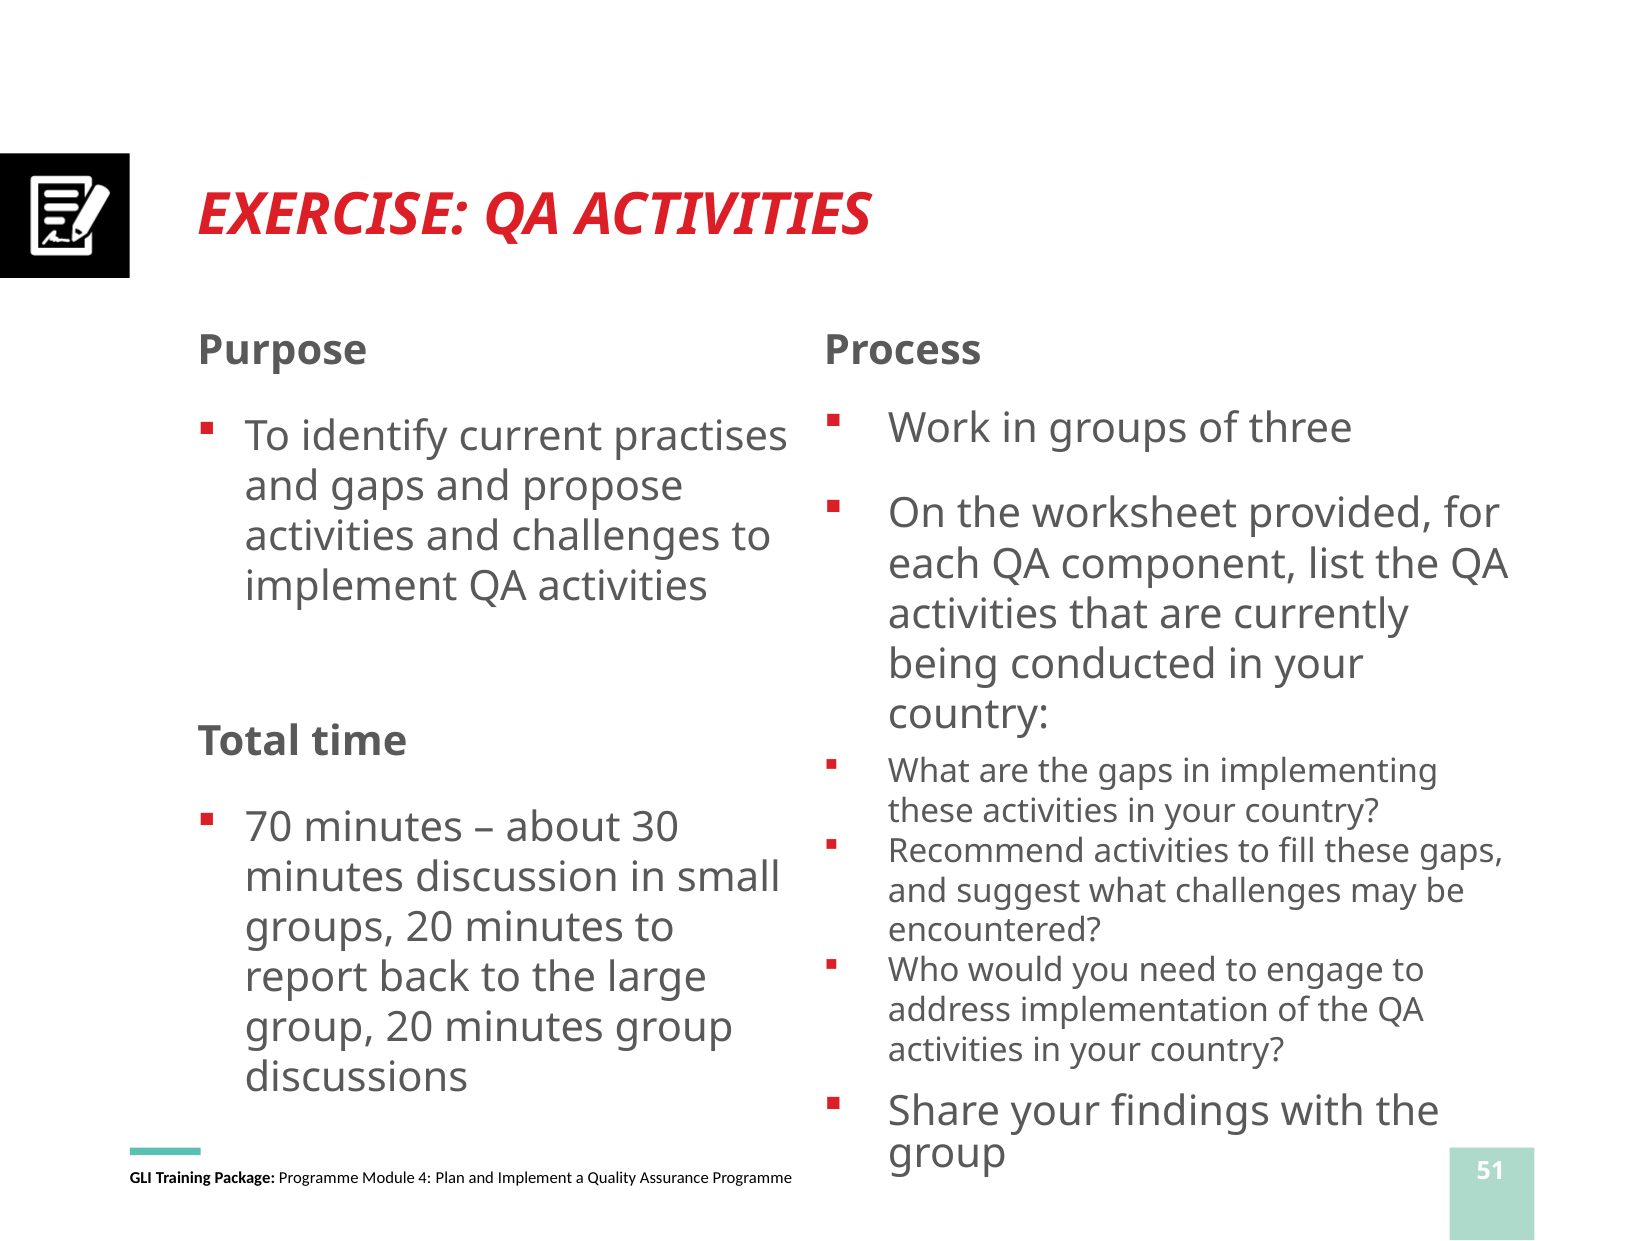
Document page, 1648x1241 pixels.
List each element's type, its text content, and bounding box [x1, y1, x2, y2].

picture [12, 158, 122, 270]
title EXERCISE: QA ACTIVITIES [197, 153, 1450, 278]
text_box Process Work in groups of three On the worksheet provided, for each QA component, list the QA activities that are currently being conducted in your country: What are the gaps in implementing these activities in your country? Recommend activities to fill these gaps, and suggest what challenges may be encountered? Who would you need to engage to address implementation of the QA activities in your country? Share your findings with the group [823, 330, 1530, 1177]
text_box Purpose To identify current practises and gaps and propose activities and challenges to implement QA activities Total time 70 minutes – about 30 minutes discussion in small groups, 20 minutes to report back to the large group, 20 minutes group discussions [197, 330, 793, 1100]
